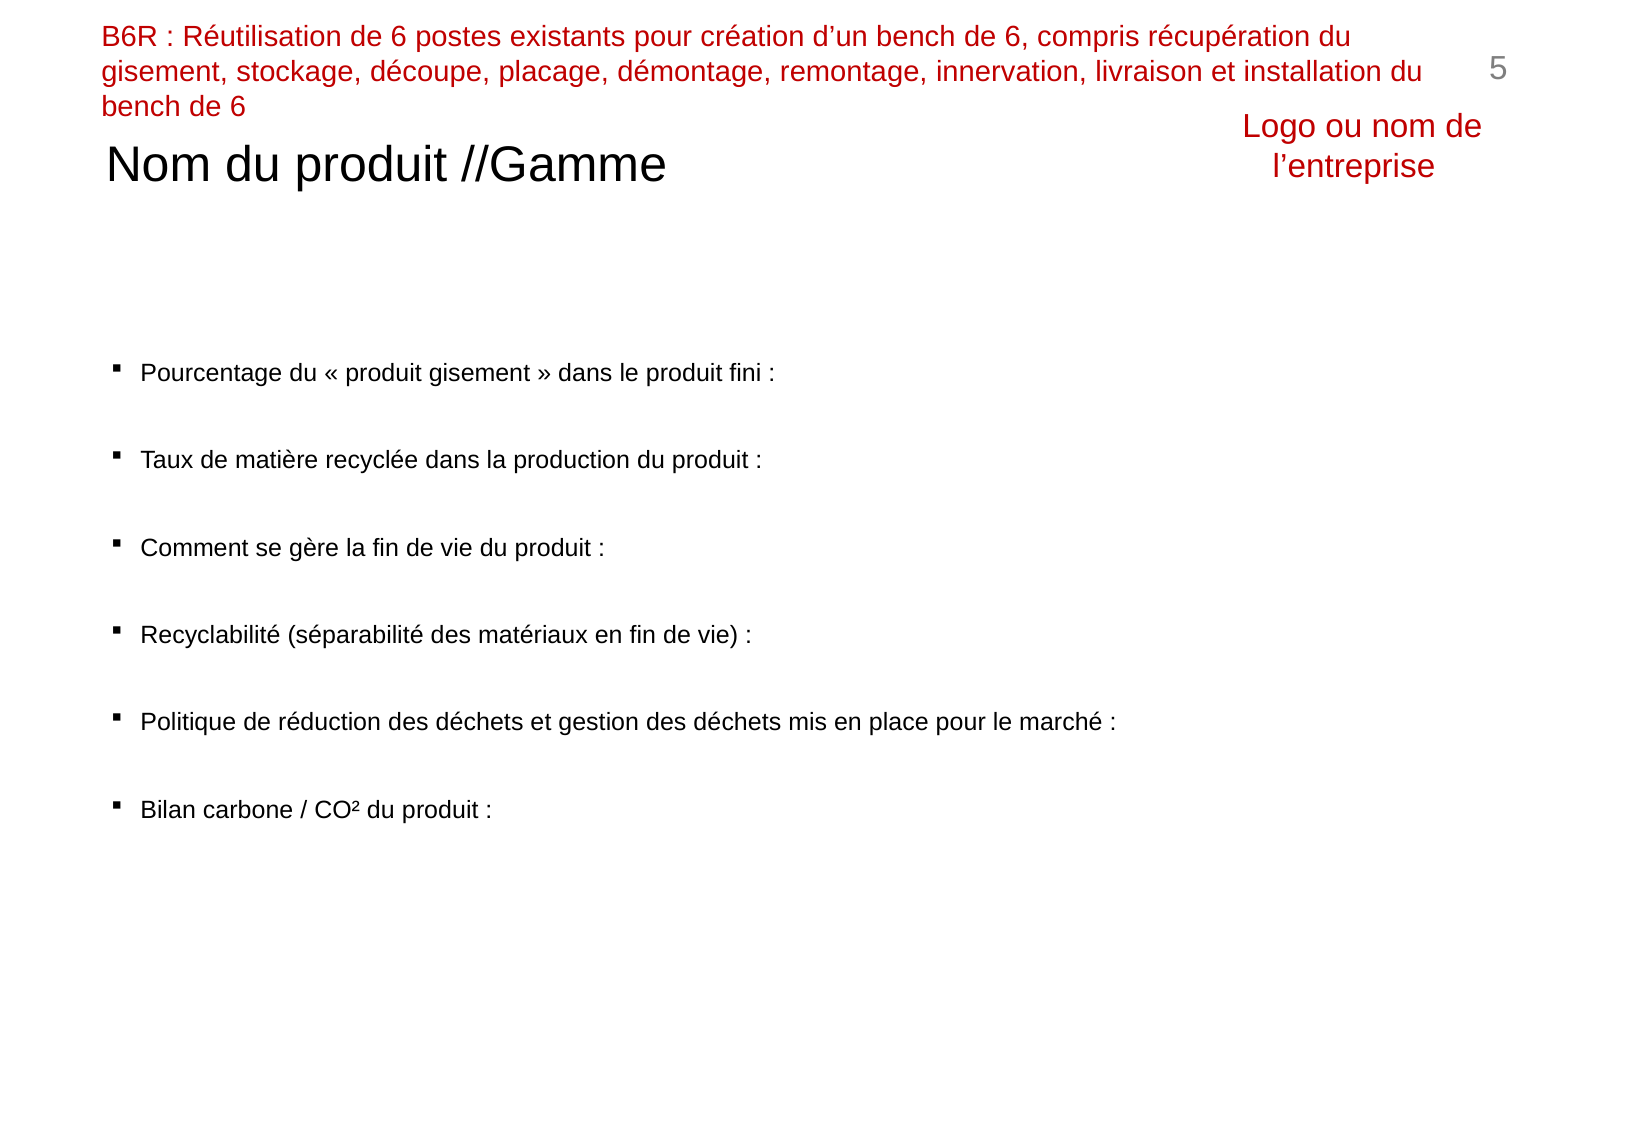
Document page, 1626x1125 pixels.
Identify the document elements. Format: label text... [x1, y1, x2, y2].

text_box Logo ou nom de l’entreprise [1141, 91, 1567, 197]
text_box Pourcentage du « produit gisement » dans le produit fini : Taux de matière recyclée dans la production du produit : Comment se gère la fin de vie du produit : Recyclabilité (séparabilité des matériaux en fin de vie) : Politique de réduction des déchets et gestion des déchets mis en place pour le marché : Bilan carbone / CO² du produit : [81, 304, 1333, 1067]
title B6R : Réutilisation de 6 postes existants pour création d’un bench de 6, compris récupération du gisement, stockage, découpe, placage, démontage, remontage, innervation, livraison et installation du bench de 6 [101, 22, 1426, 109]
slide_number 5 [1426, 19, 1523, 91]
list Nom du produit //Gamme [91, 109, 1523, 215]
